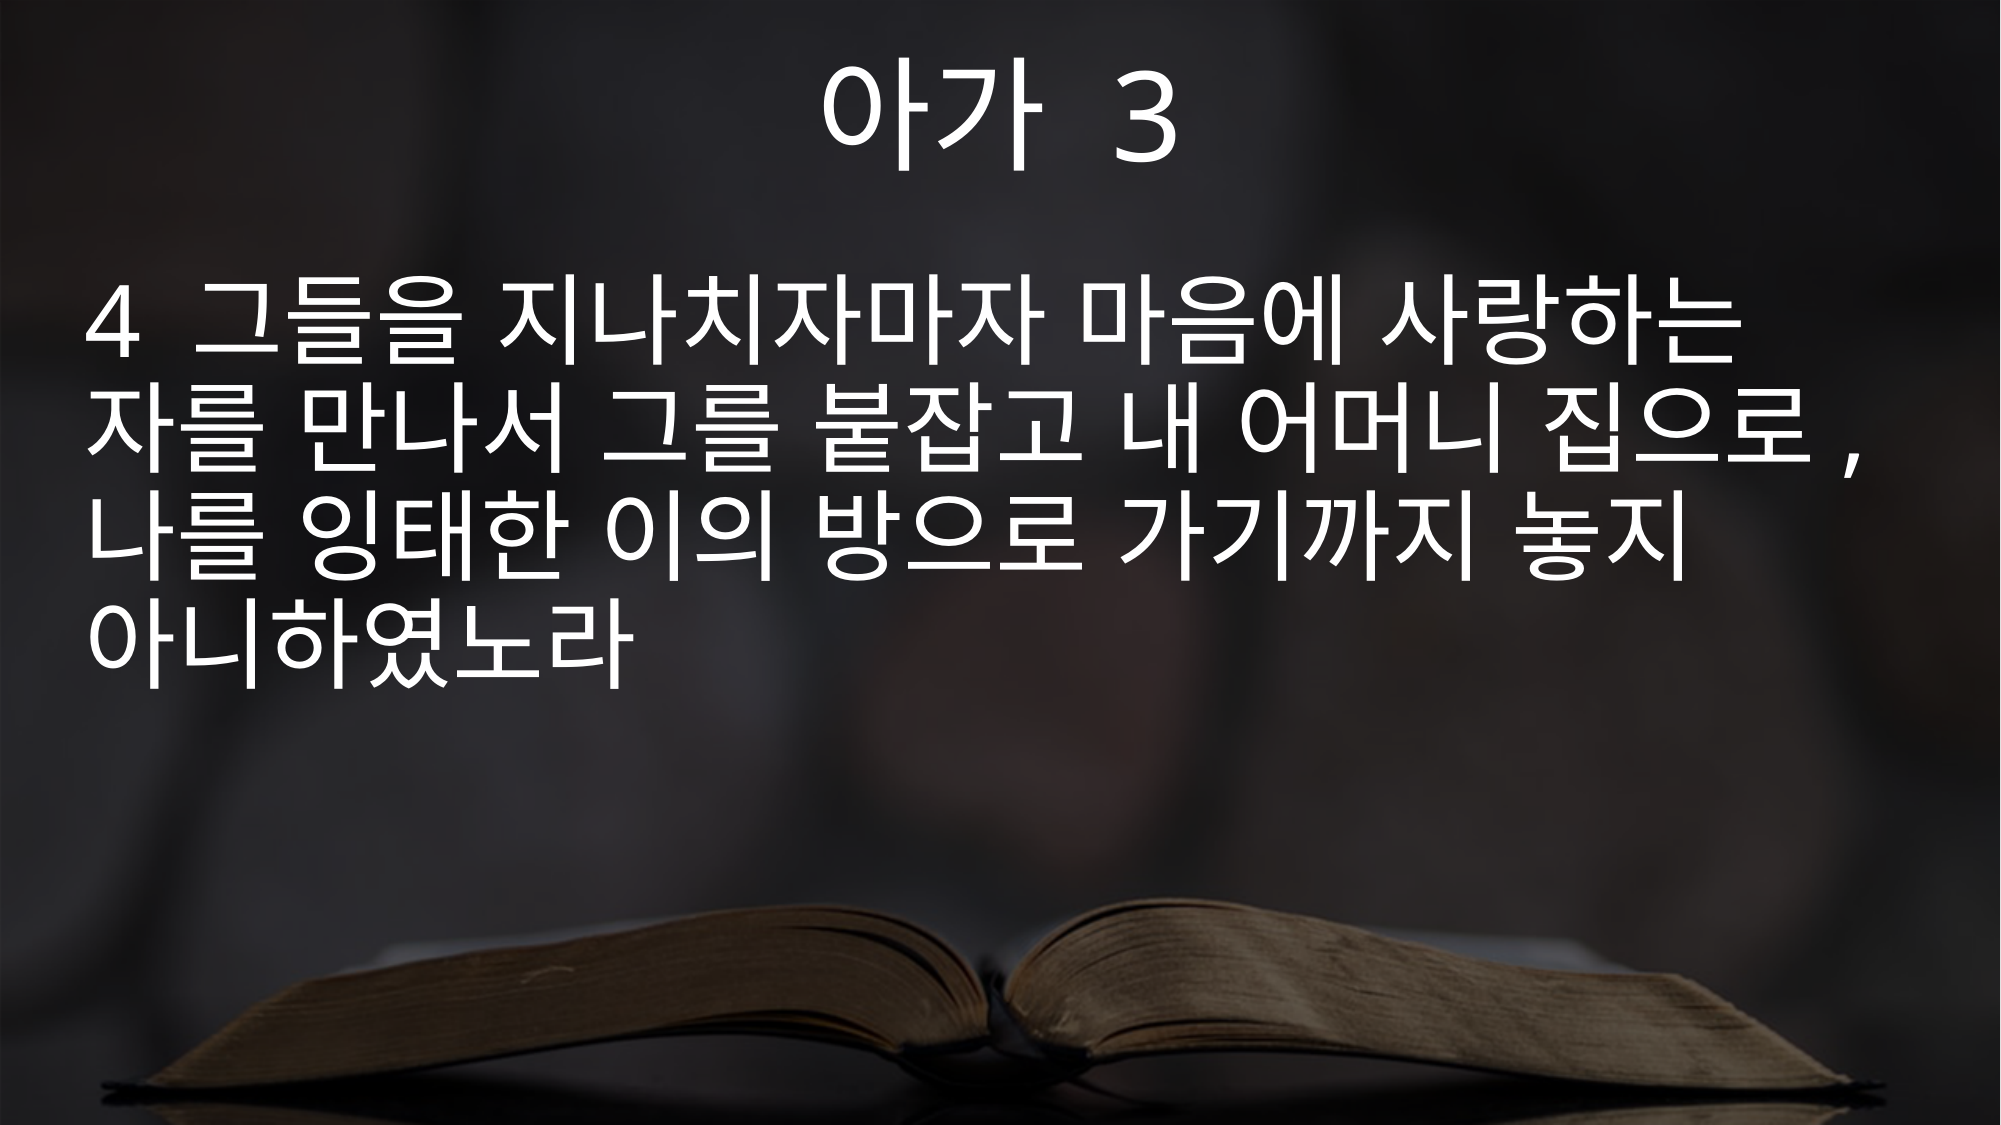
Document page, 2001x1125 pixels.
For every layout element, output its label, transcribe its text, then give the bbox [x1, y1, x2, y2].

list 4 그들을 지나치자마자 마음에 사랑하는 자를 만나서 그를 붙잡고 내 어머니 집으로, 나를 잉태한 이의 방으로 가기까지 놓지 아니하였노라 [69, 263, 1953, 423]
picture [0, 0, 2001, 1125]
footer 아가 3 [0, 32, 2000, 192]
